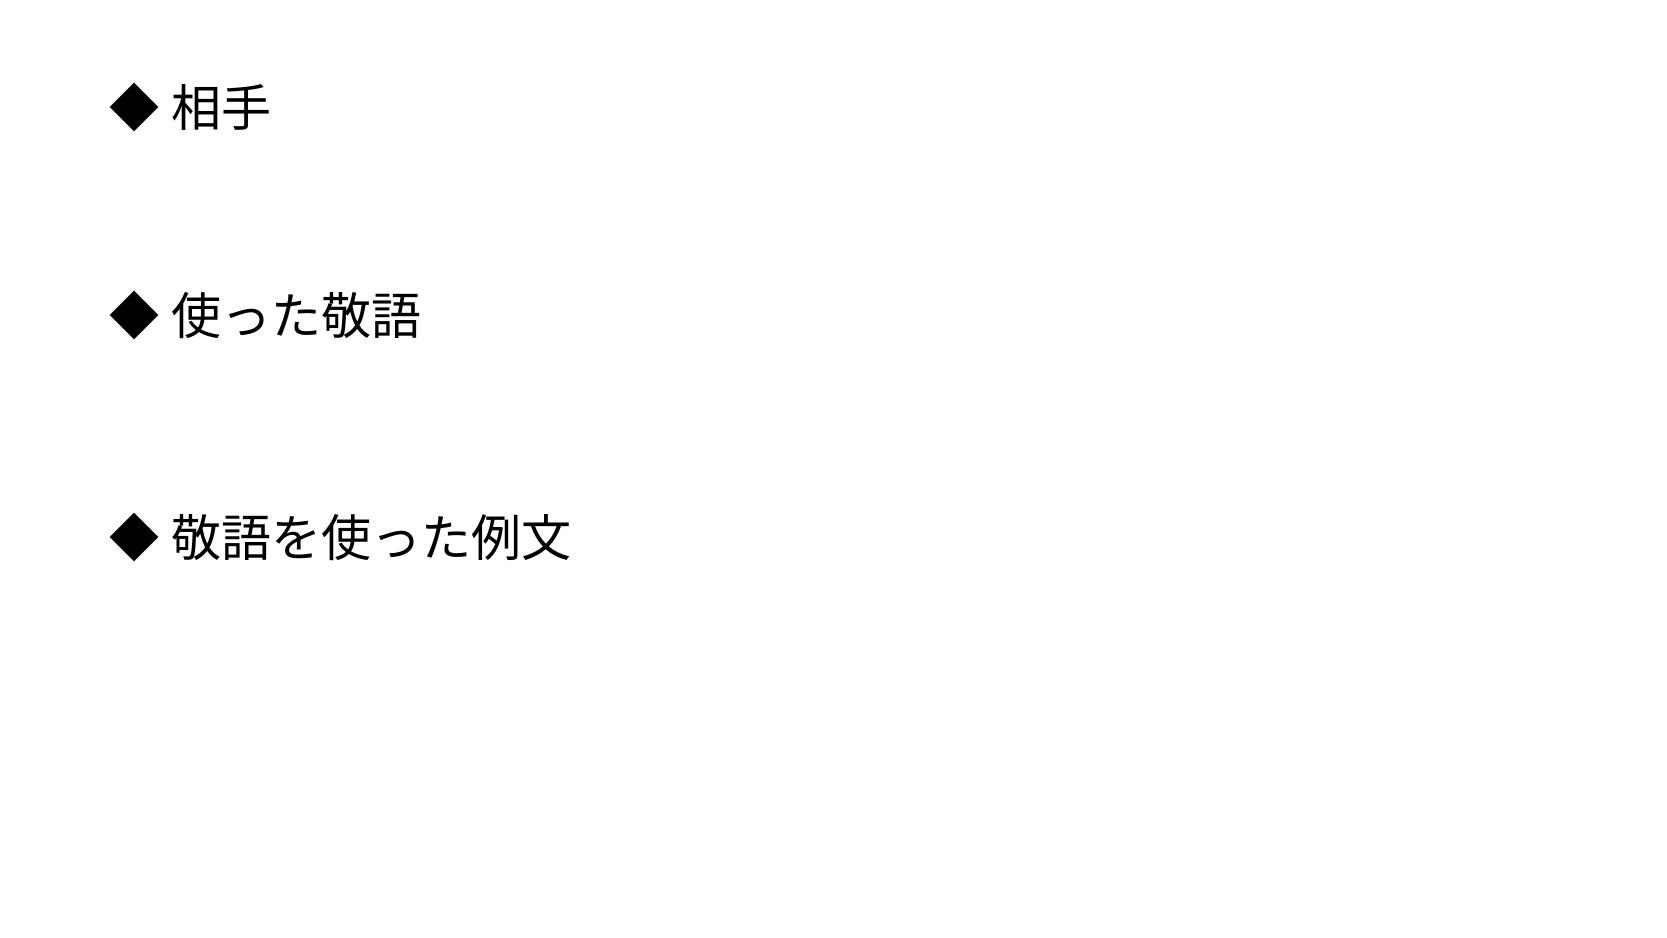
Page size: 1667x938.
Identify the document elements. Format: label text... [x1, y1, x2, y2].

text_box ◆使った敬語 [94, 276, 908, 412]
text_box ◆敬語を使った例文 [94, 499, 932, 694]
text_box ◆相手 [94, 68, 863, 204]
